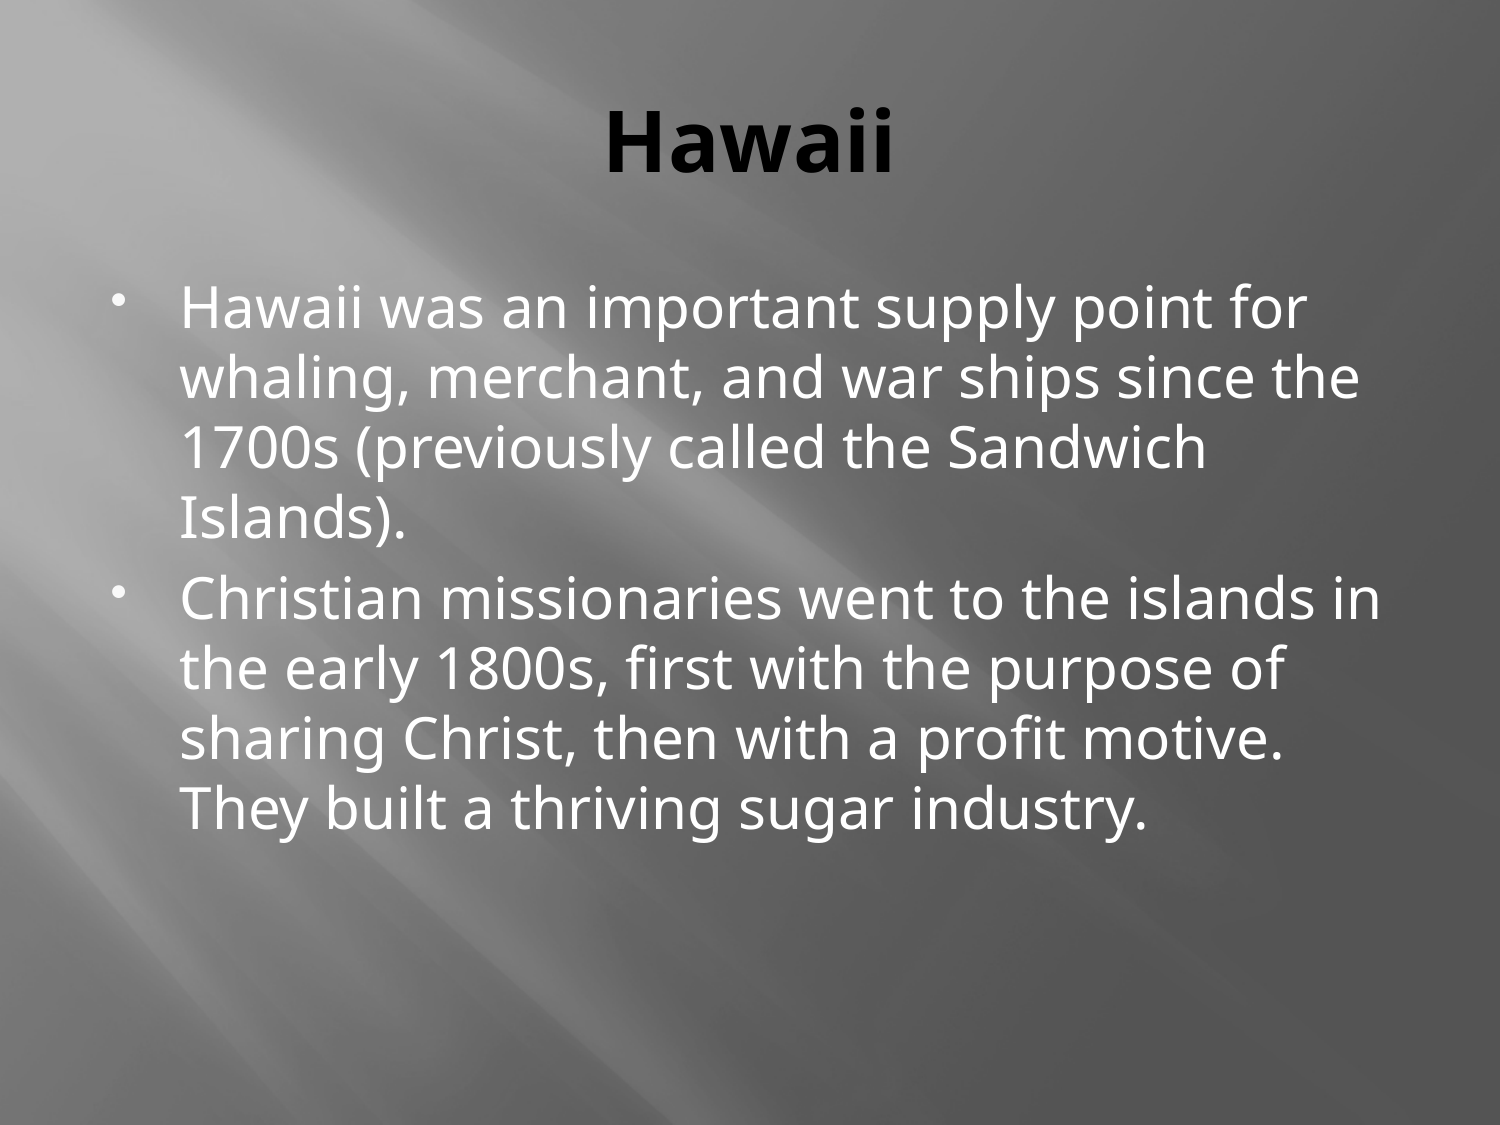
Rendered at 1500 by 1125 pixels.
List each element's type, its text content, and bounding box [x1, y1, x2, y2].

list Hawaii was an important supply point for whaling, merchant, and war ships since the 1700s (previously called the Sandwich Islands). Christian missionaries went to the islands in the early 1800s, first with the purpose of sharing Christ, then with a profit motive. They built a thriving sugar industry. [75, 262, 1425, 1035]
title Hawaii [75, 45, 1425, 233]
